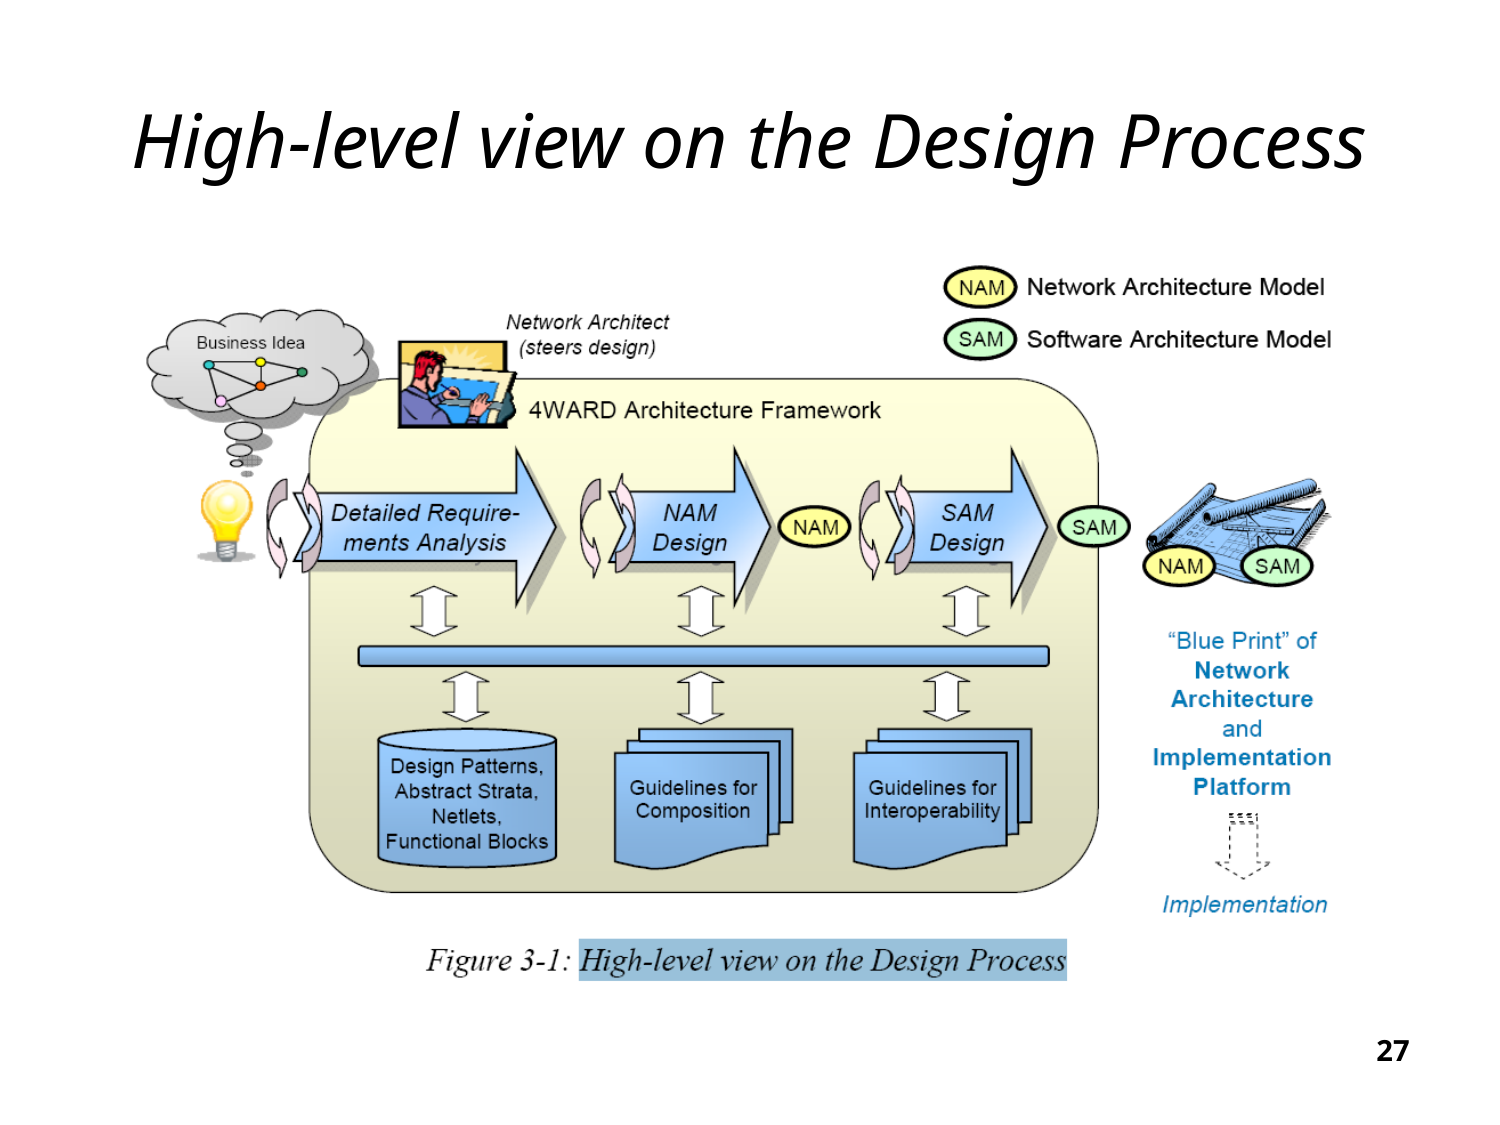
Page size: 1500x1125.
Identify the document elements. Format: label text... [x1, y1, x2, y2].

title High-level view on the Design Process [74, 44, 1426, 233]
slide_number 27 [1074, 1024, 1426, 1103]
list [133, 262, 1367, 1006]
